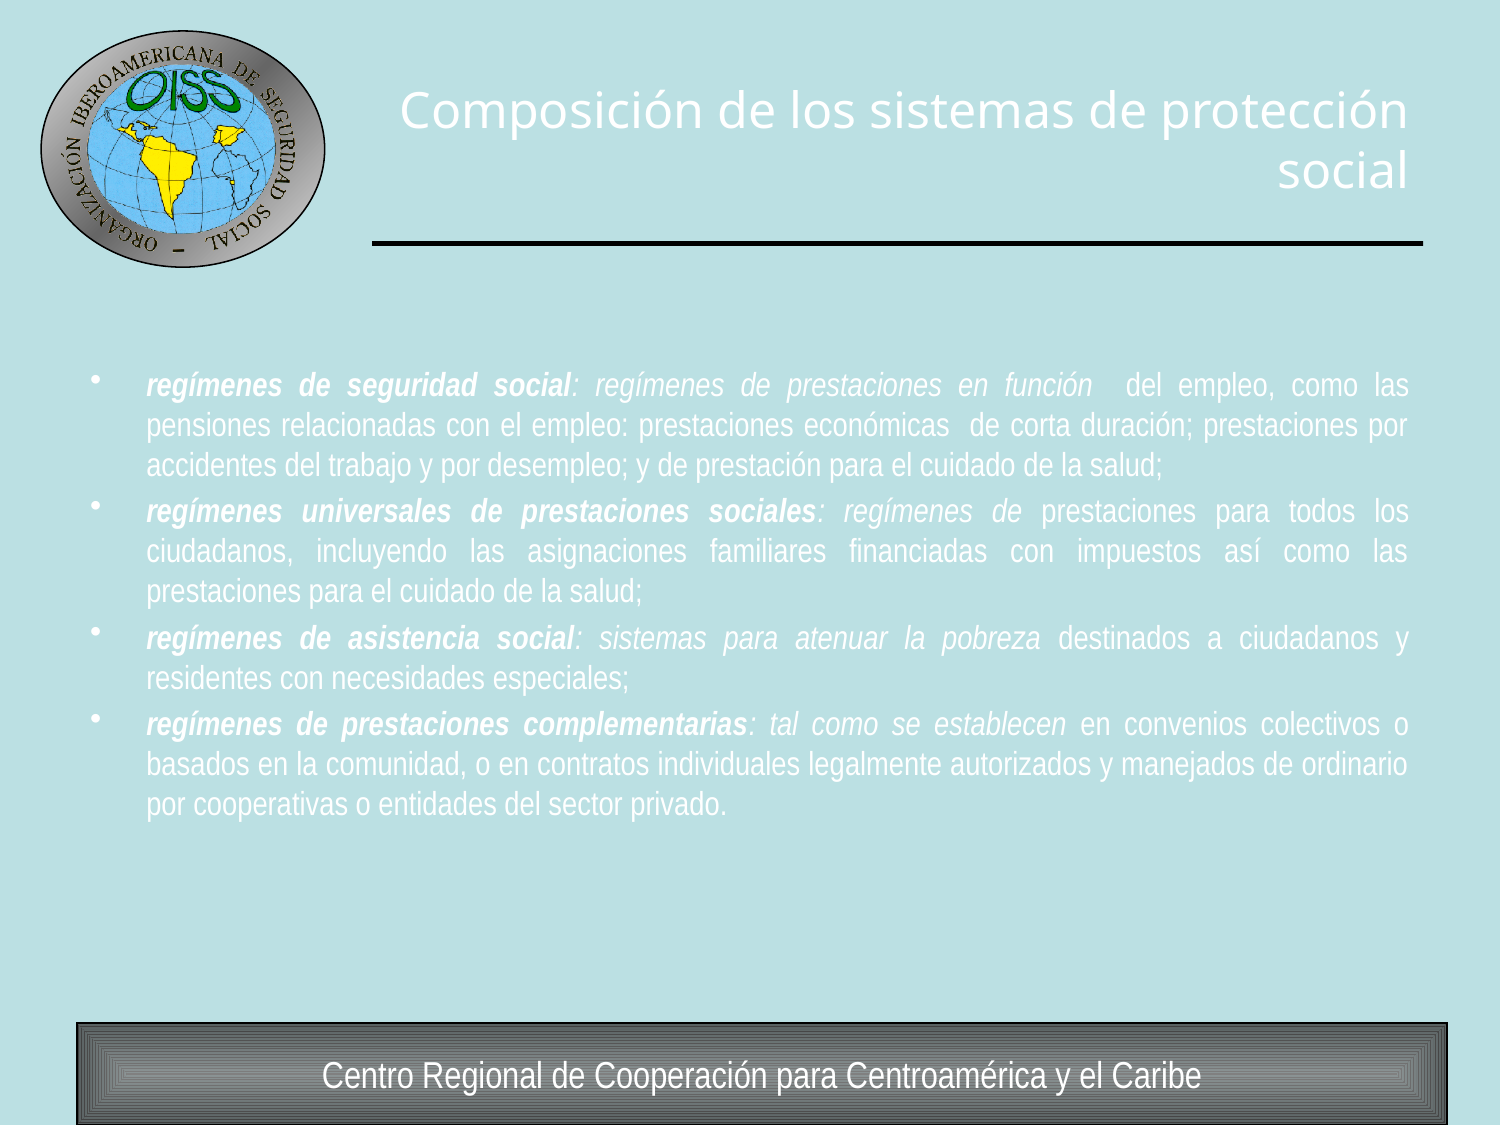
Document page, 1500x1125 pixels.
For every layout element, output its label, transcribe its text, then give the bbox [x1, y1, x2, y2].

title Composición de los sistemas de protección social [371, 44, 1426, 233]
list regímenes de seguridad social: regímenes de prestaciones en función del empleo, como las pensiones relacionadas con el empleo: prestaciones económicas de corta duración; prestaciones por accidentes del trabajo y por desempleo; y de prestación para el cuidado de la salud; regímenes universales de prestaciones sociales: regímenes de prestaciones para todos los ciudadanos, incluyendo las asignaciones familiares financiadas con impuestos así como las prestaciones para el cuidado de la salud; regímenes de asistencia social: sistemas para atenuar la pobreza destinados a ciudadanos y residentes con necesidades especiales; regímenes de prestaciones complementarias: tal como se establecen en convenios colectivos o basados en la comunidad, o en contratos individuales legalmente autorizados y manejados de ordinario por cooperativas o entidades del sector privado. [74, 262, 1426, 1006]
picture [53, 42, 302, 263]
